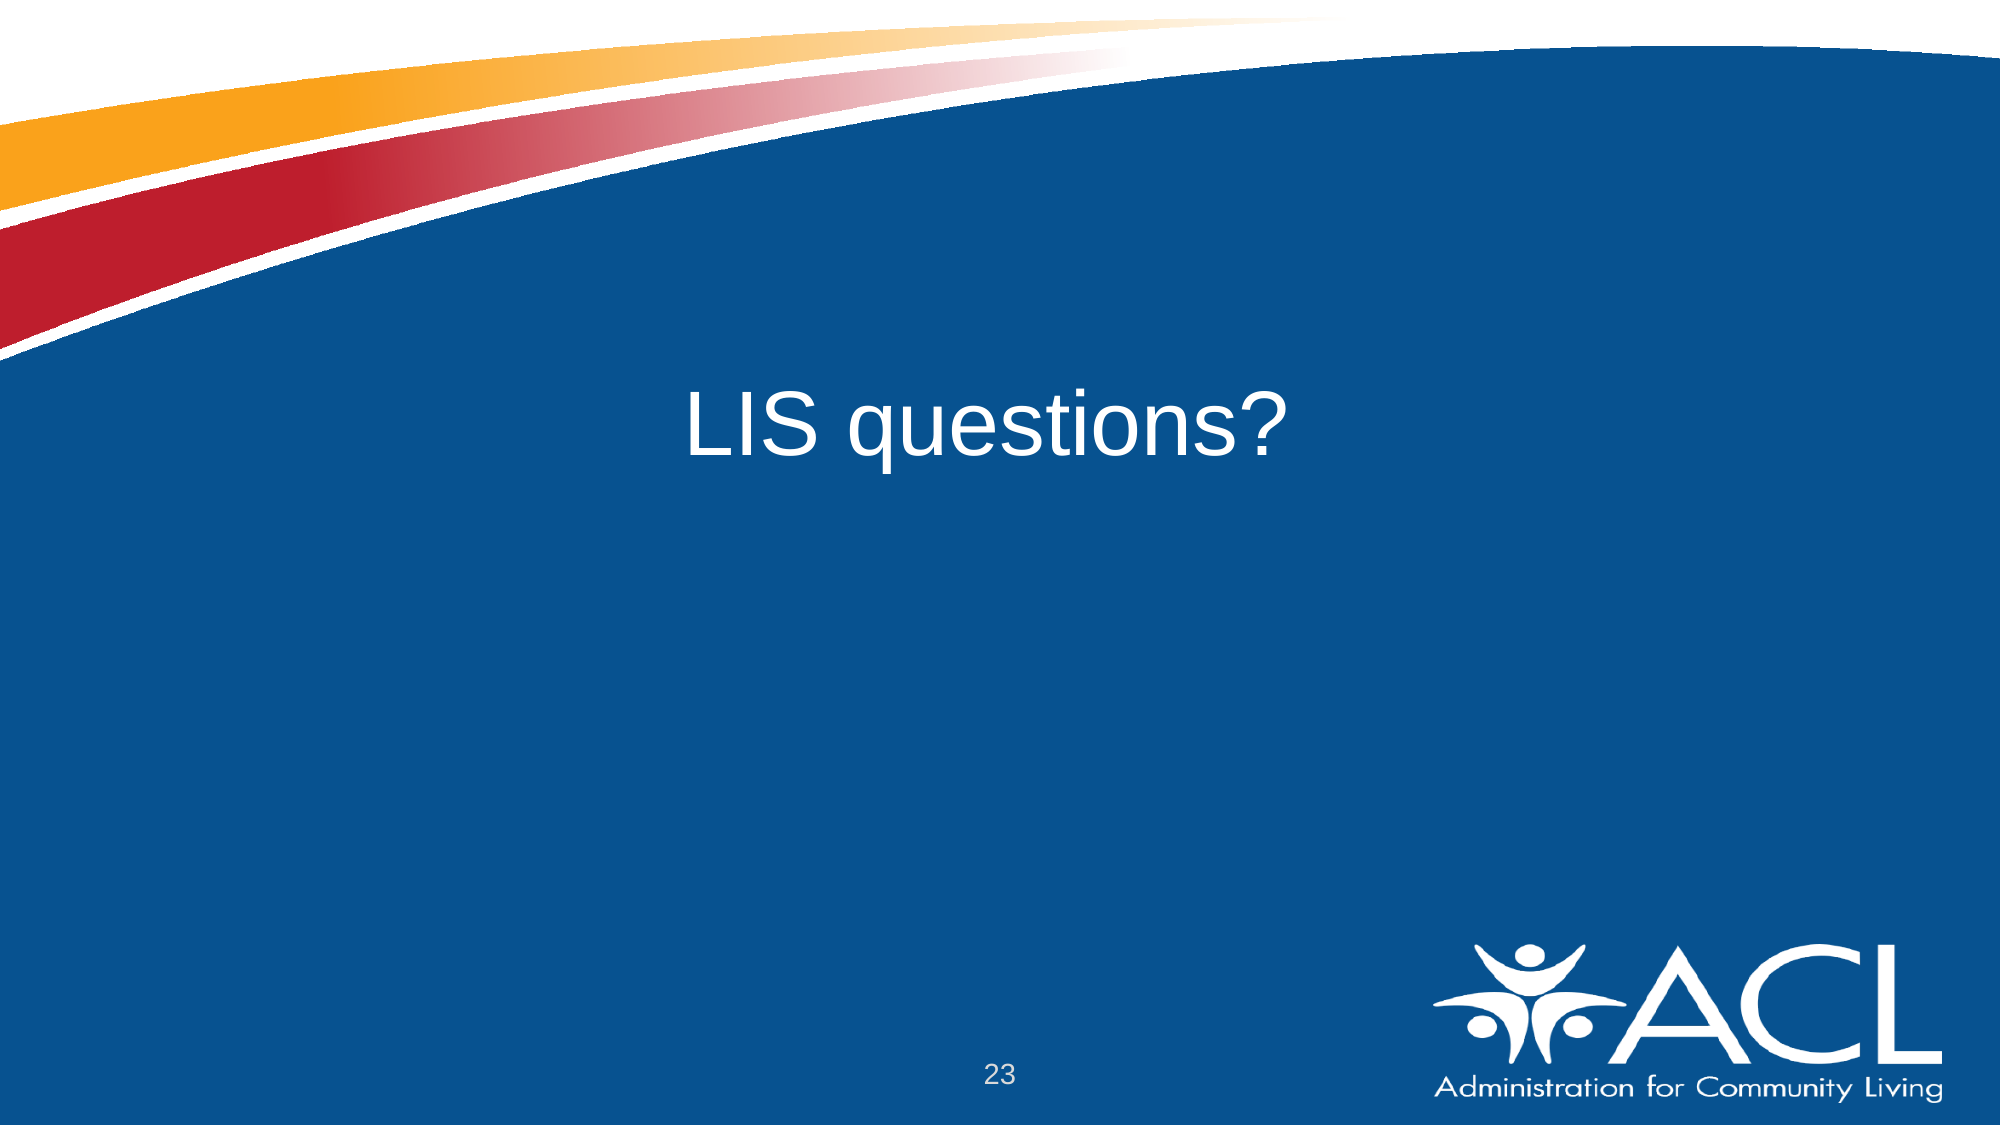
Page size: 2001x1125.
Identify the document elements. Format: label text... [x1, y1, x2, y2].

slide_number 23 [766, 1042, 1234, 1103]
picture [0, 0, 2000, 1125]
title LIS questions? [99, 324, 1900, 513]
